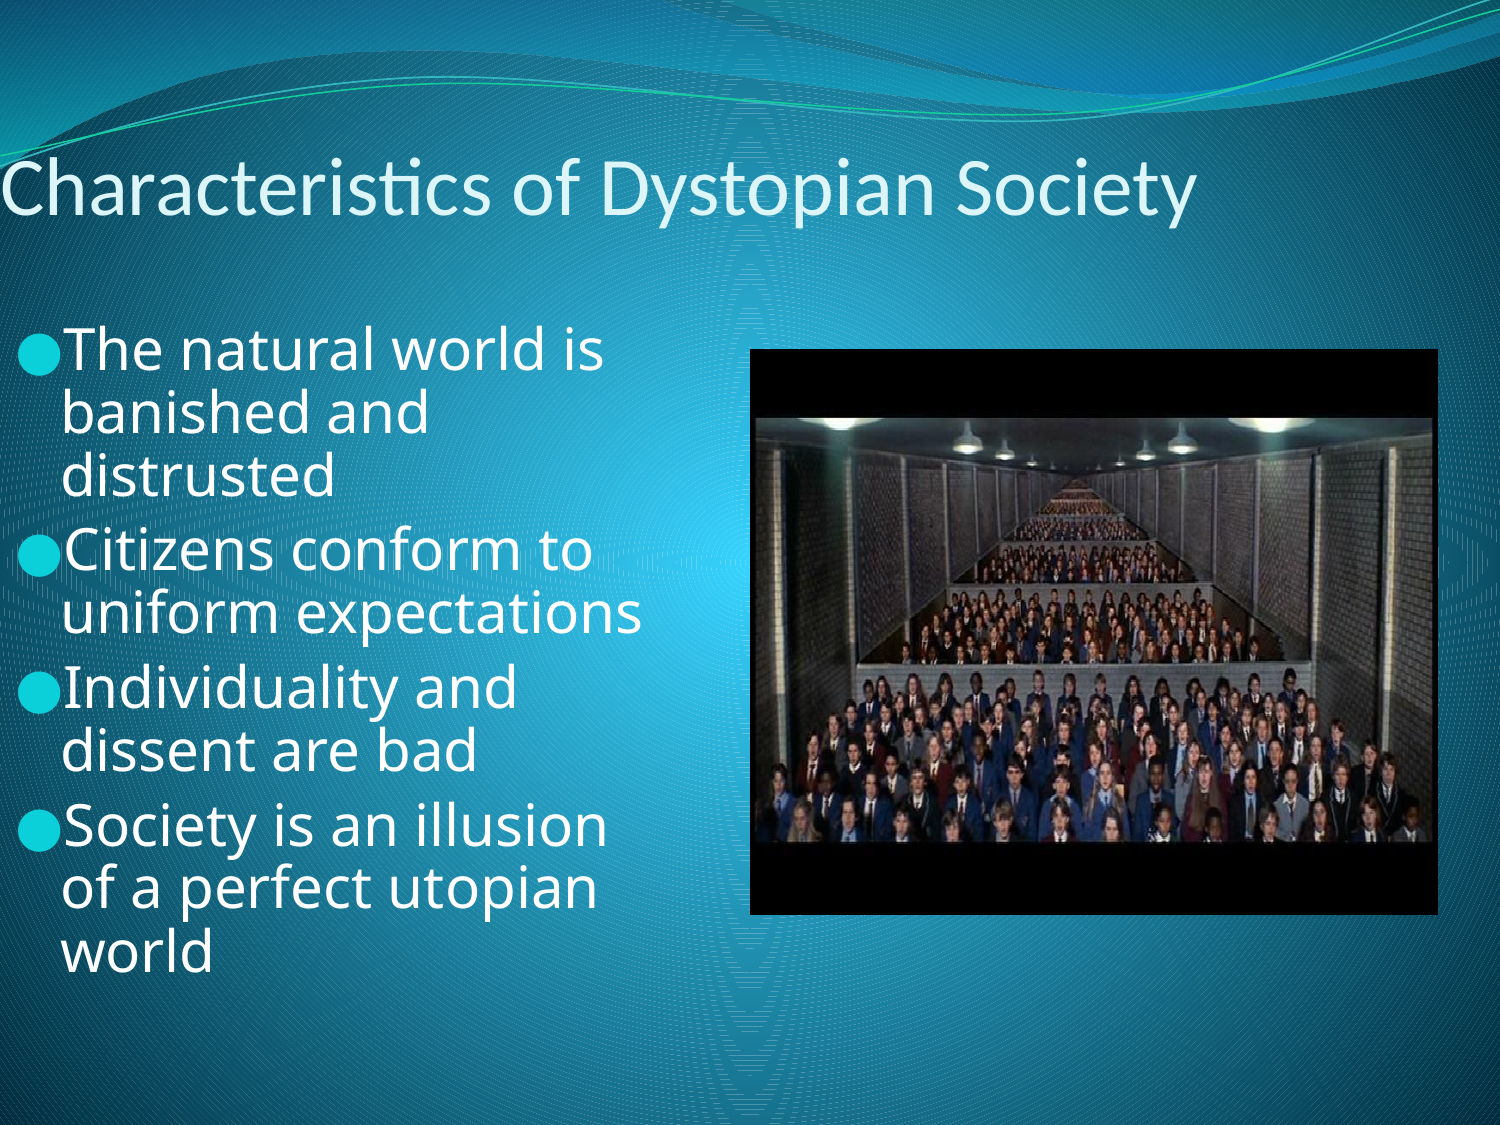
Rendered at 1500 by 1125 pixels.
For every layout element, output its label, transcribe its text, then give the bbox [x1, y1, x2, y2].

title Characteristics of Dystopian Society [0, 45, 1350, 233]
list The natural world is banished and distrusted Citizens conform to uniform expectations Individuality and dissent are bad Society is an illusion of a perfect utopian world [0, 312, 663, 988]
picture [749, 349, 1438, 915]
